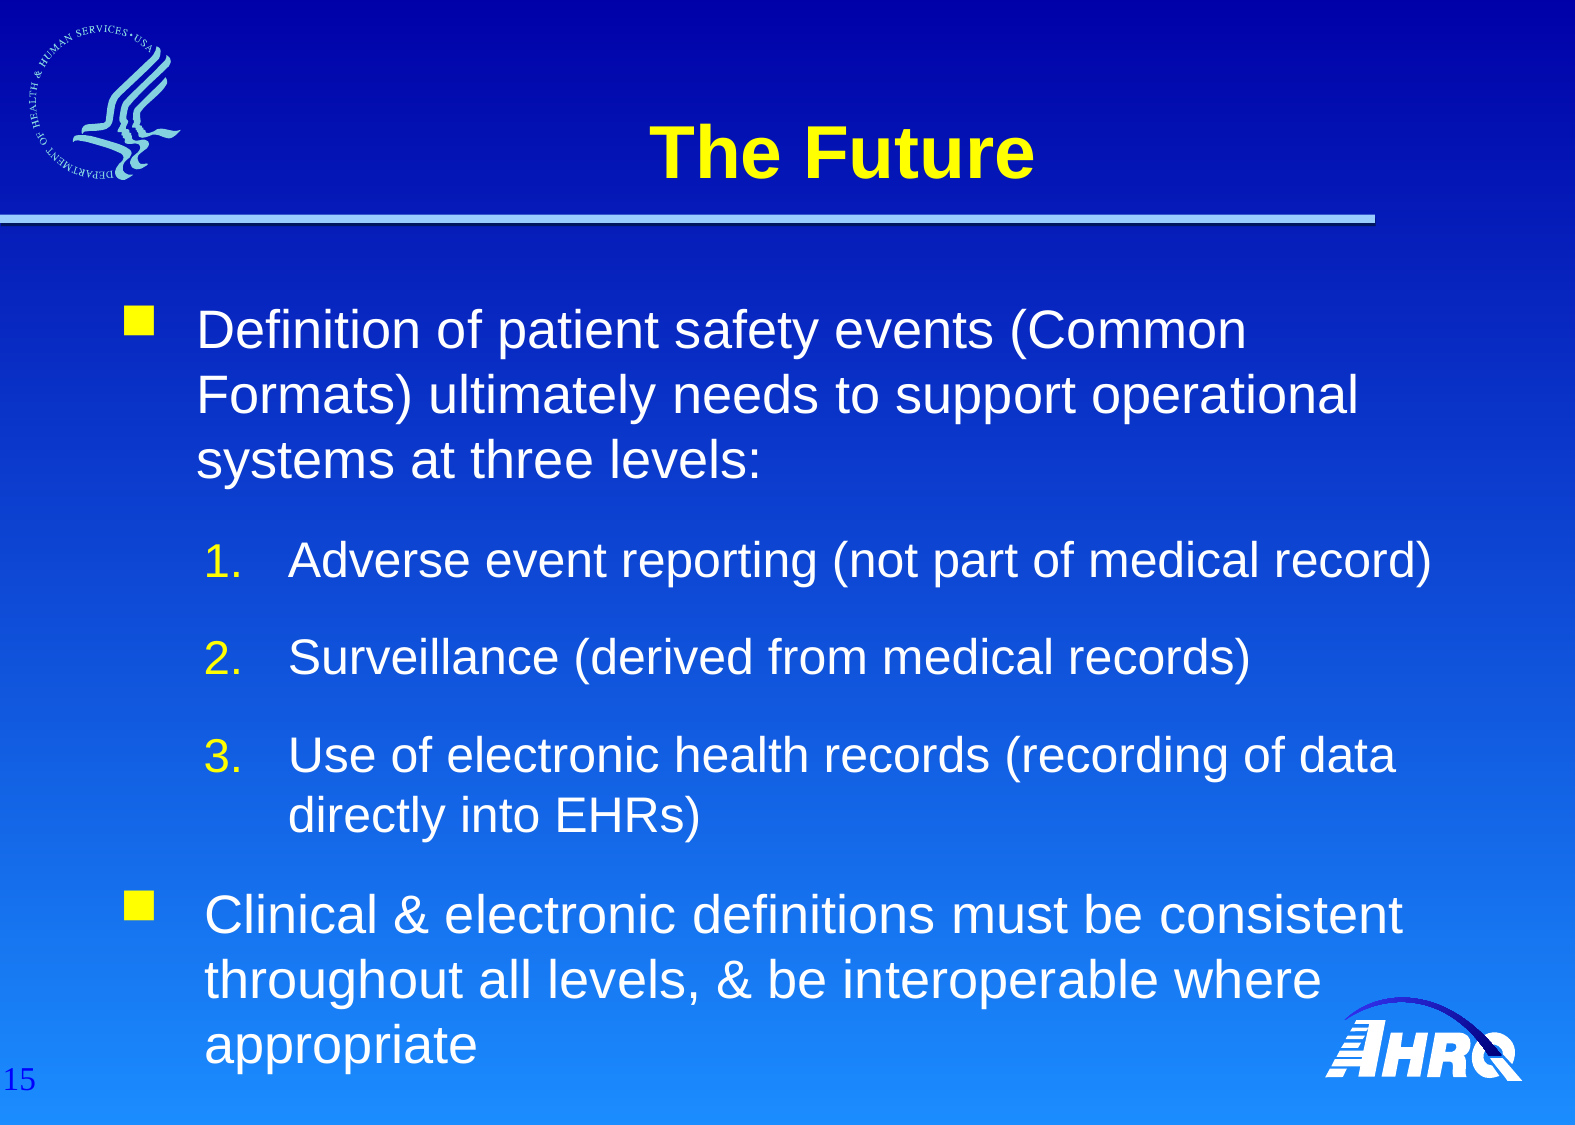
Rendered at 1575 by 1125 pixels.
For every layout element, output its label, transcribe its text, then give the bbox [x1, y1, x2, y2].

title The Future [203, 56, 1483, 202]
list Definition of patient safety events (Common Formats) ultimately needs to support operational systems at three levels: Adverse event reporting (not part of medical record) Surveillance (derived from medical records) Use of electronic health records (recording of data directly into EHRs) Clinical & electronic definitions must be consistent throughout all levels, & be interoperable where appropriate [104, 286, 1483, 763]
